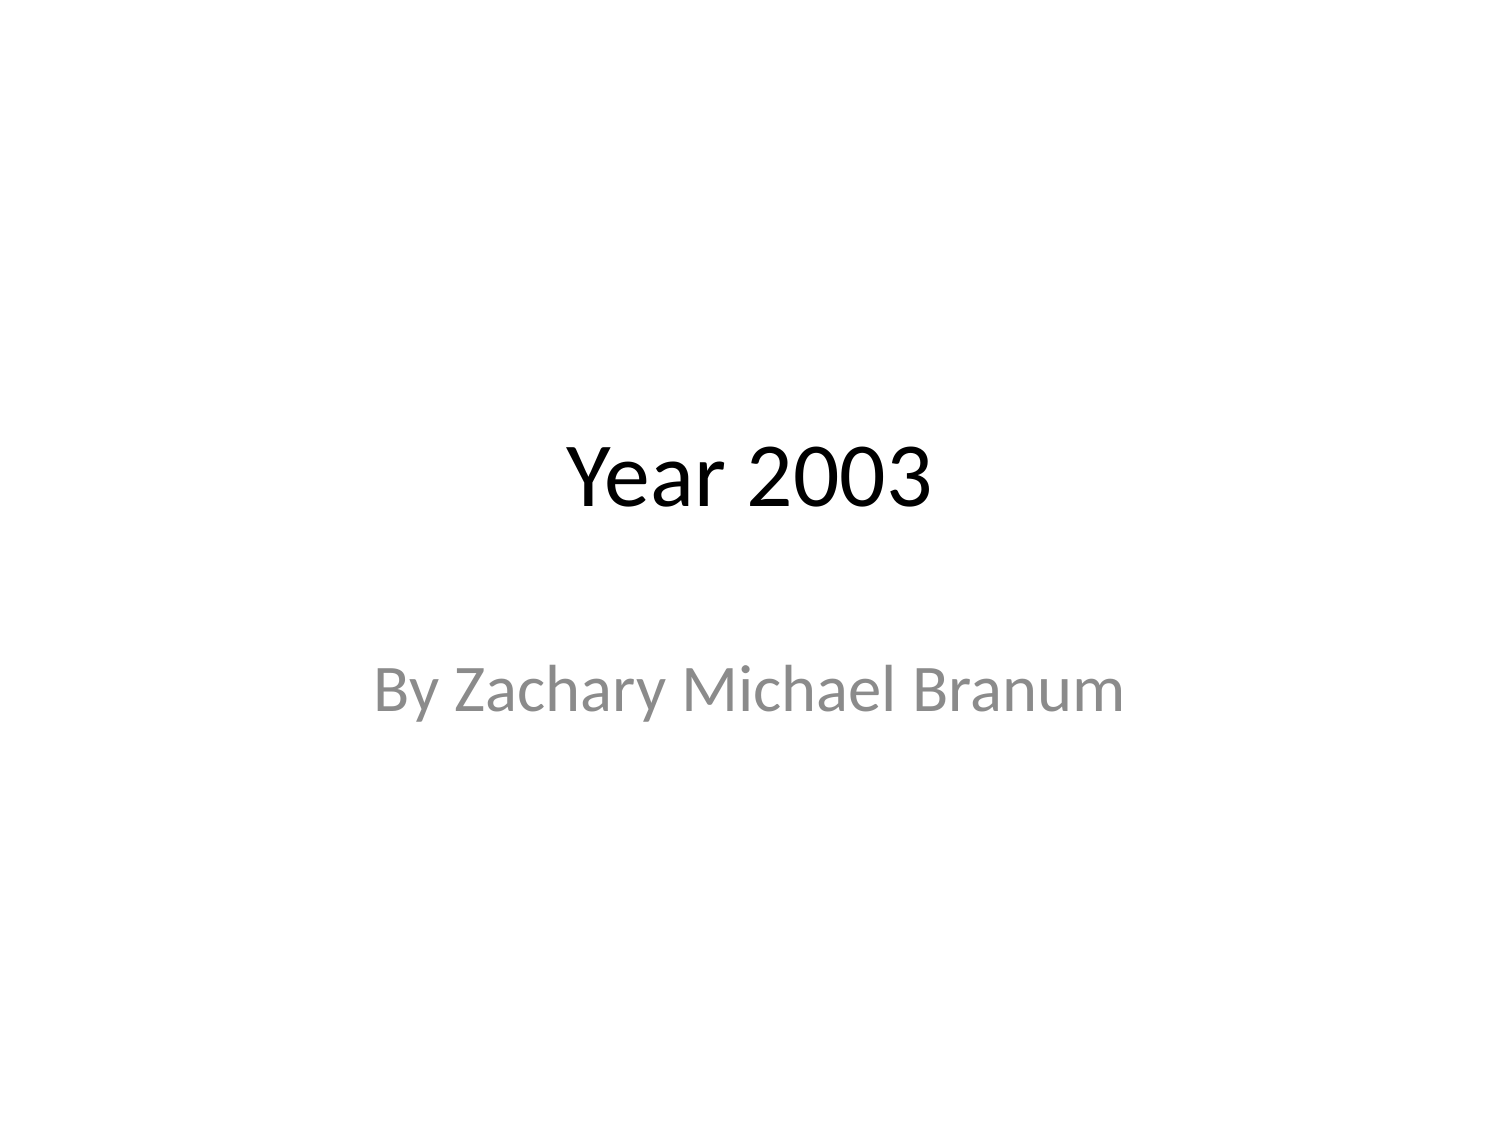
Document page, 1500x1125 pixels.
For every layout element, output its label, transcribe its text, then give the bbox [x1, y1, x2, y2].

subtitle By Zachary Michael Branum [225, 637, 1275, 925]
title Year 2003 [112, 349, 1388, 591]
